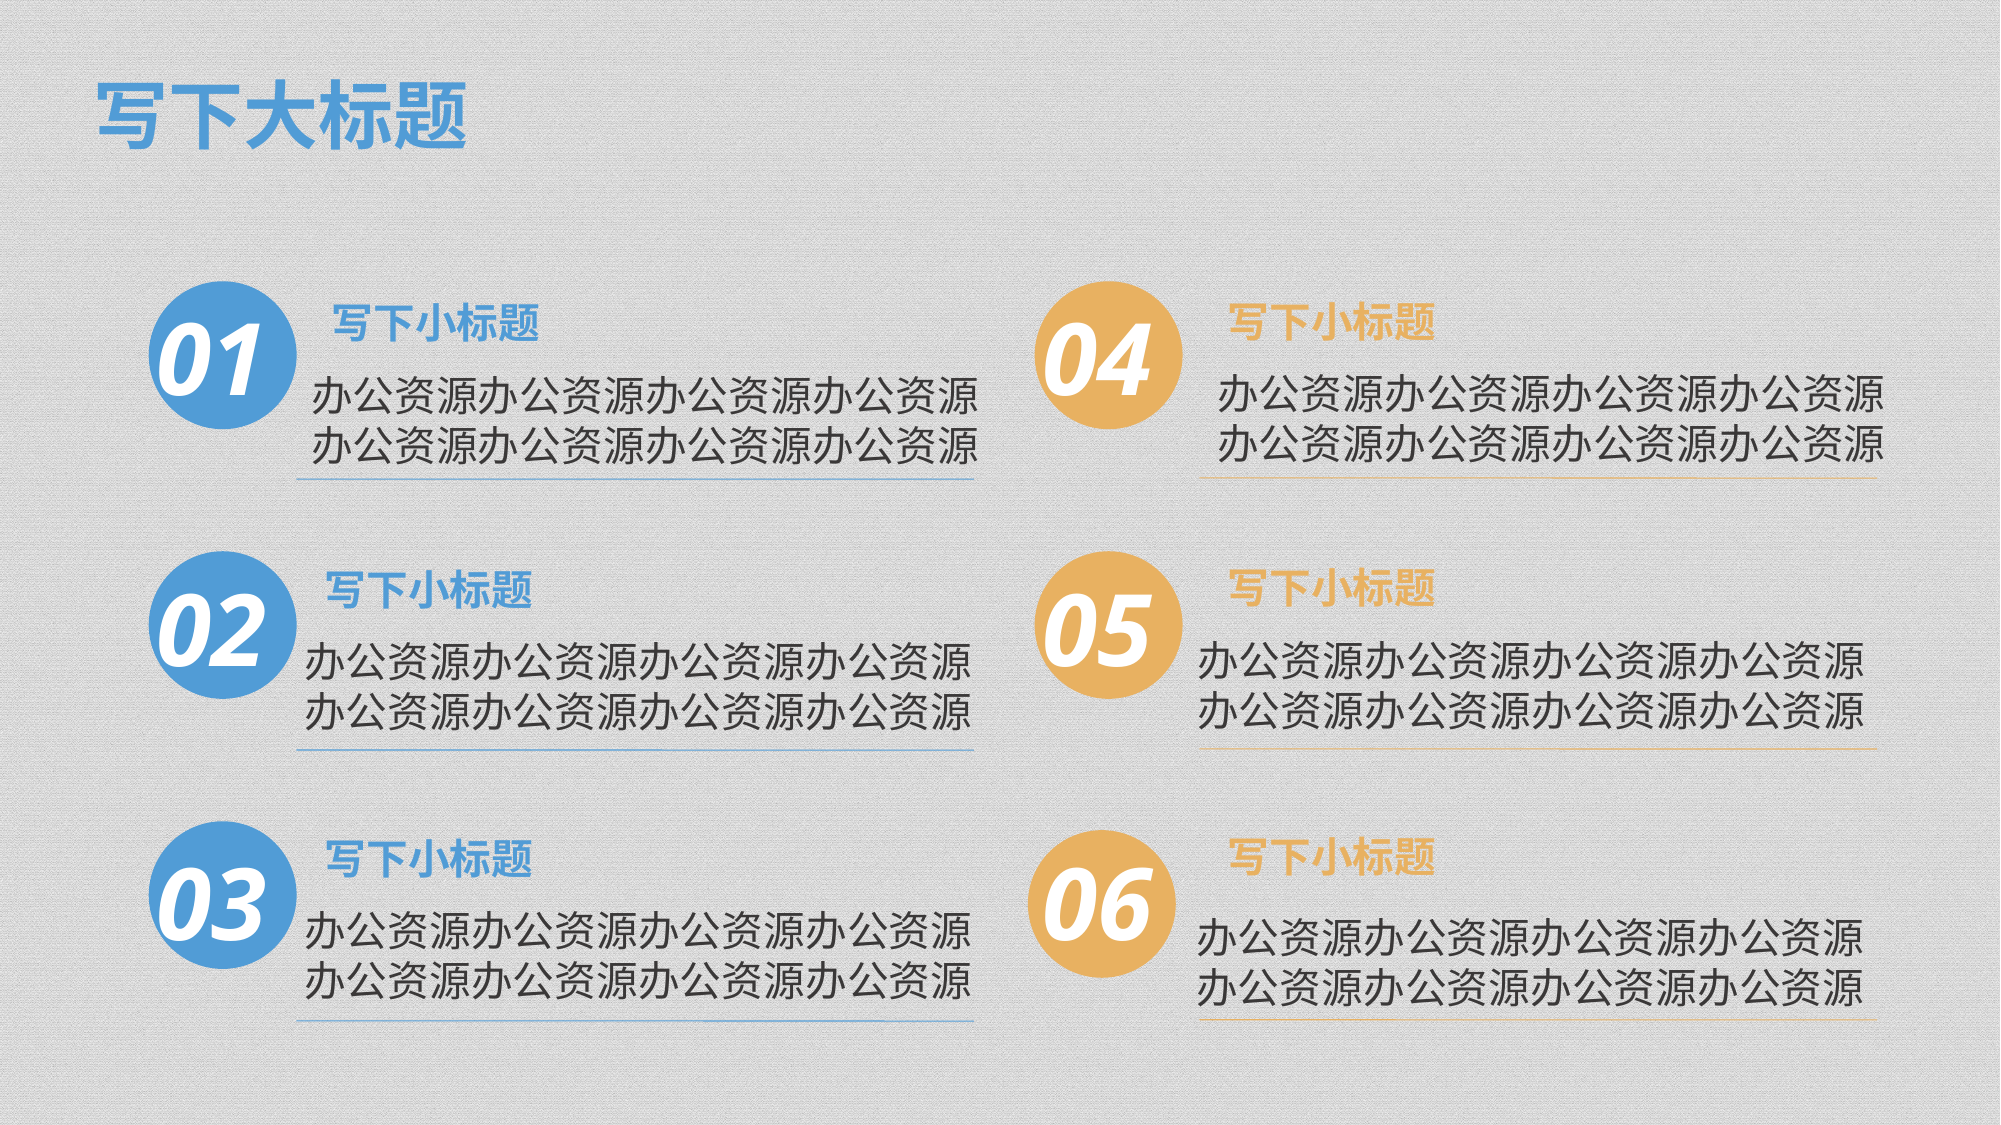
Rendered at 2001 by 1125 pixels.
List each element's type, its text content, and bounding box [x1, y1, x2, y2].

text_box 写下小标题 [1212, 288, 1470, 354]
text_box 办公资源办公资源办公资源办公资源 办公资源办公资源办公资源办公资源 [296, 361, 998, 477]
text_box 06 [1027, 832, 1196, 968]
text_box [196, 694, 249, 699]
text_box 01 [141, 288, 310, 423]
text_box [184, 821, 262, 832]
text_box 02 [141, 559, 310, 694]
text_box [1082, 694, 1135, 699]
text_box [1064, 968, 1139, 978]
text_box 03 [141, 832, 310, 968]
text_box 写下小标题 [309, 825, 567, 890]
text_box 写下小标题 [1212, 823, 1470, 889]
text_box 写下大标题 [79, 61, 557, 167]
text_box [1077, 281, 1140, 288]
text_box [191, 281, 254, 288]
text_box 写下小标题 [1212, 554, 1470, 620]
text_box 办公资源办公资源办公资源办公资源 办公资源办公资源办公资源办公资源 [1182, 627, 1894, 743]
text_box [193, 423, 253, 430]
text_box [1079, 423, 1139, 430]
text_box 办公资源办公资源办公资源办公资源 办公资源办公资源办公资源办公资源 [1202, 360, 1901, 476]
text_box 写下小标题 [316, 289, 574, 355]
text_box 办公资源办公资源办公资源办公资源 办公资源办公资源办公资源办公资源 [1181, 904, 1922, 1020]
text_box 办公资源办公资源办公资源办公资源 办公资源办公资源办公资源办公资源 [289, 897, 991, 1013]
text_box 办公资源办公资源办公资源办公资源 办公资源办公资源办公资源办公资源 [289, 628, 991, 744]
text_box [1075, 551, 1142, 559]
picture [0, 0, 2000, 1125]
text_box 04 [1027, 288, 1196, 423]
text_box [189, 551, 256, 559]
text_box 写下小标题 [309, 556, 567, 621]
text_box 05 [1027, 559, 1196, 694]
